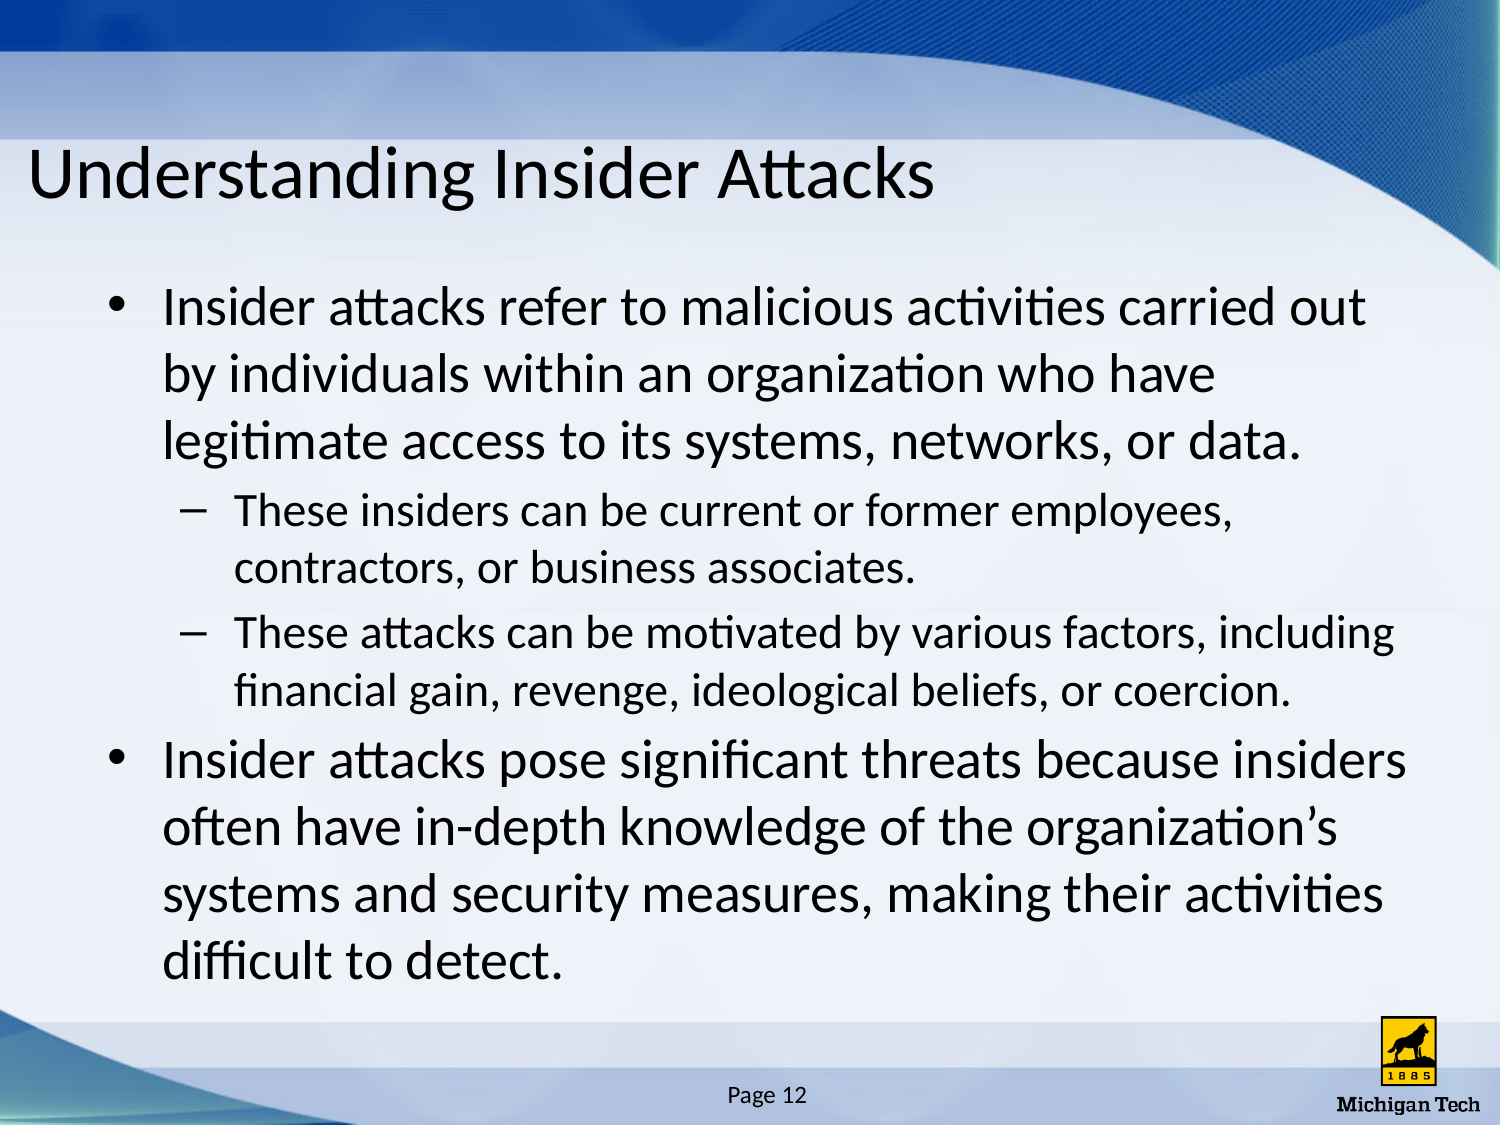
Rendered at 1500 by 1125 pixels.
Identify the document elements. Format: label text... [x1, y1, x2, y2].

title Understanding Insider Attacks [12, 75, 1263, 263]
picture [0, 0, 1500, 1125]
list Insider attacks refer to malicious activities carried out by individuals within an organization who have legitimate access to its systems, networks, or data. These insiders can be current or former employees, contractors, or business associates. These attacks can be motivated by various factors, including financial gain, revenge, ideological beliefs, or coercion. Insider attacks pose significant threats because insiders often have in-depth knowledge of the organization’s systems and security measures, making their activities difficult to detect. [75, 262, 1425, 1063]
